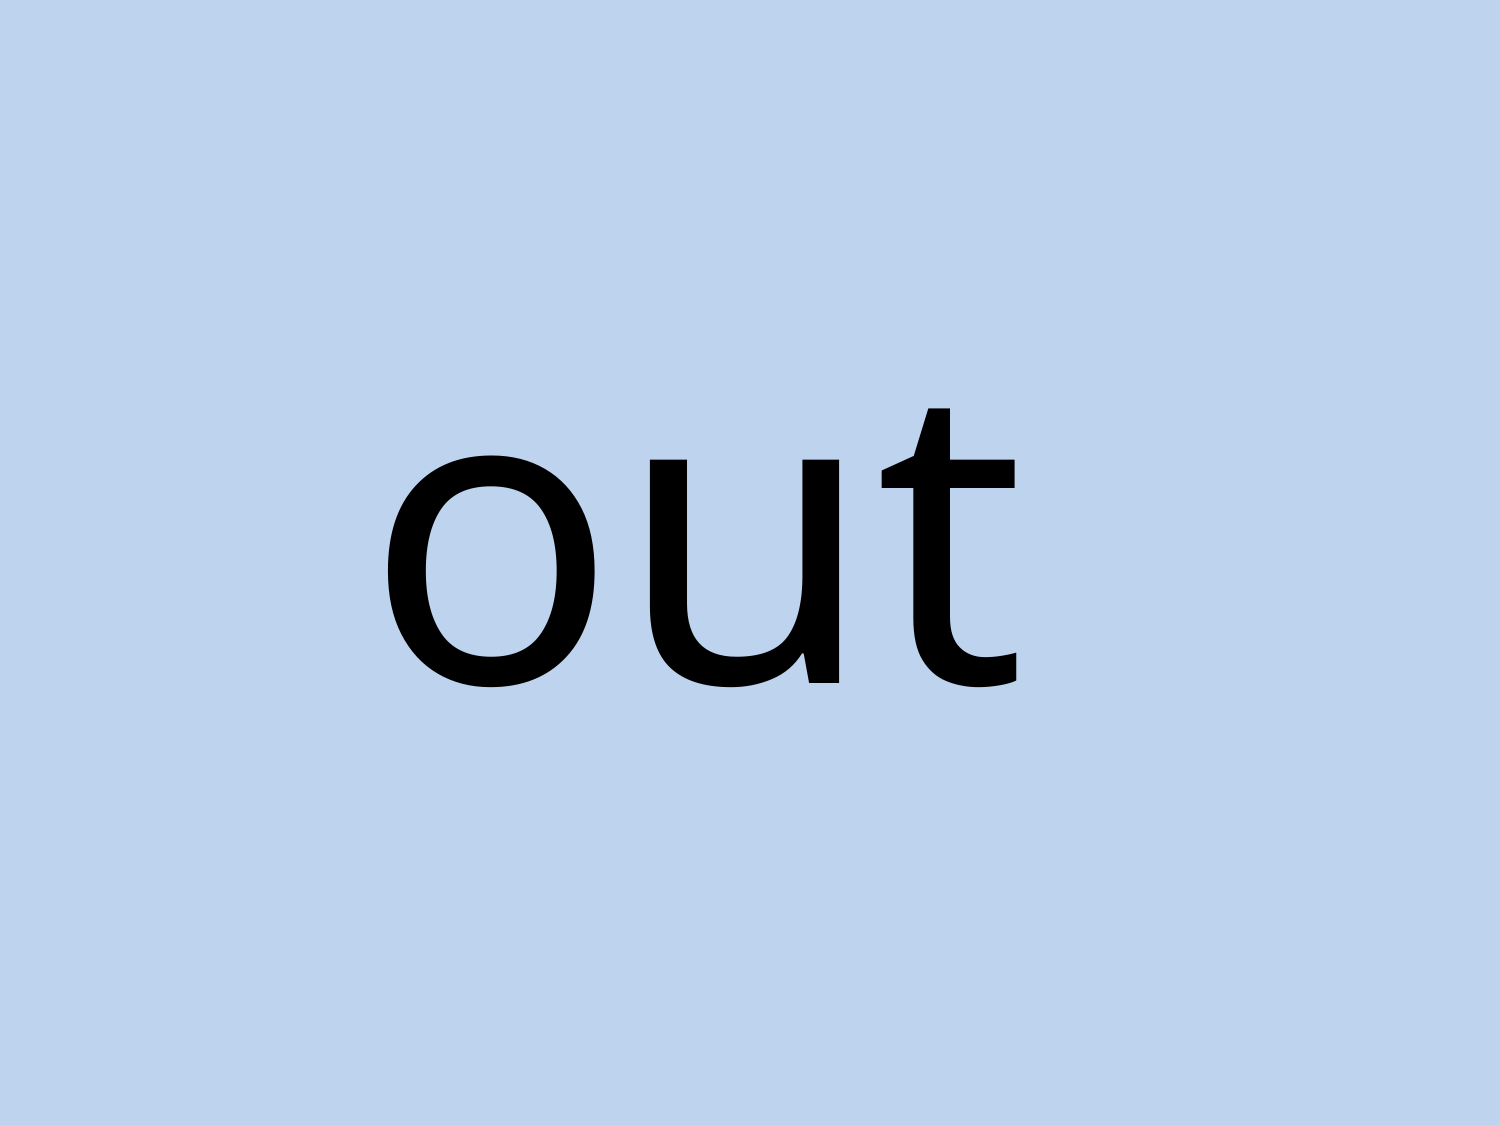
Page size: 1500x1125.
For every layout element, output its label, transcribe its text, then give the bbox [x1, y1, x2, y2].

text_box out [41, 259, 1459, 775]
